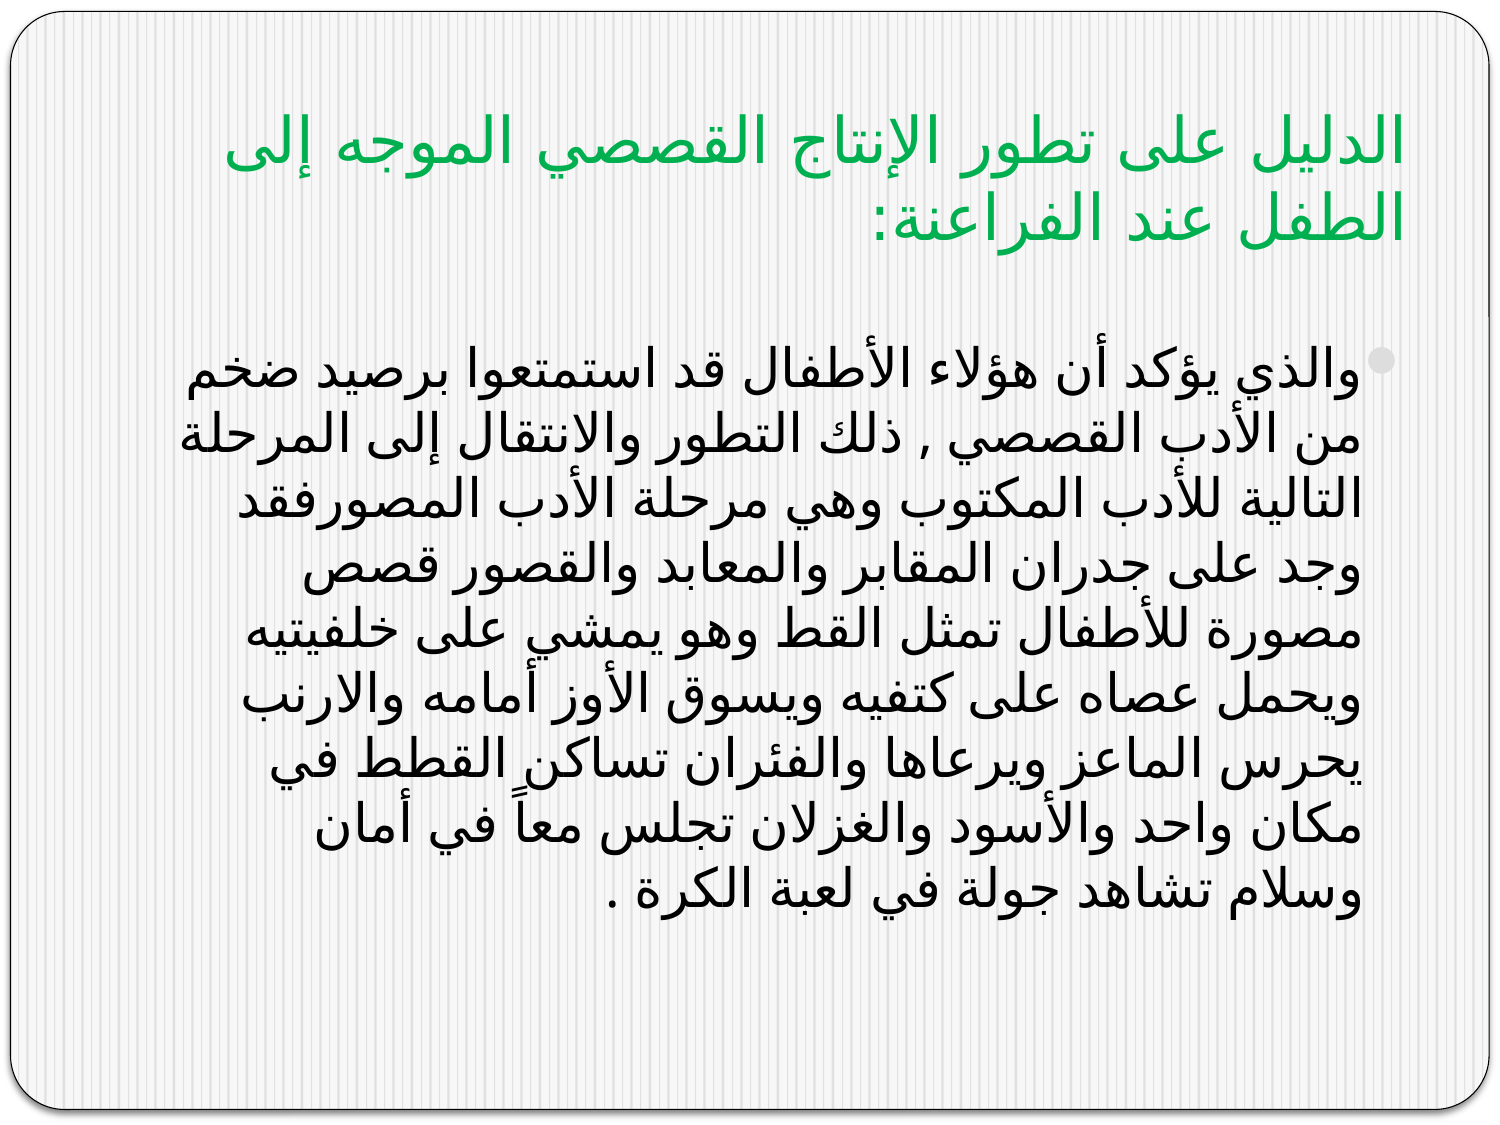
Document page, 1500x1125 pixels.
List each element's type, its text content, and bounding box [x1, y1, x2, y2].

list والذي يؤكد أن هؤلاء الأطفال قد استمتعوا برصيد ضخم من الأدب القصصي , ذلك التطور والانتقال إلى المرحلة التالية للأدب المكتوب وهي مرحلة الأدب المصورفقد وجد على جدران المقابر والمعابد والقصور قصص مصورة للأطفال تمثل القط وهو يمشي على خلفيتيه ويحمل عصاه على كتفيه ويسوق الأوز أمامه والارنب يحرس الماعز ويرعاها والفئران تساكن القطط في مكان واحد والأسود والغزلان تجلس معاً في أمان وسلام تشاهد جولة في لعبة الكرة . [150, 326, 1425, 988]
title الدليل على تطور الإنتاج القصصي الموجه إلى الطفل عند الفراعنة: [147, 90, 1423, 268]
